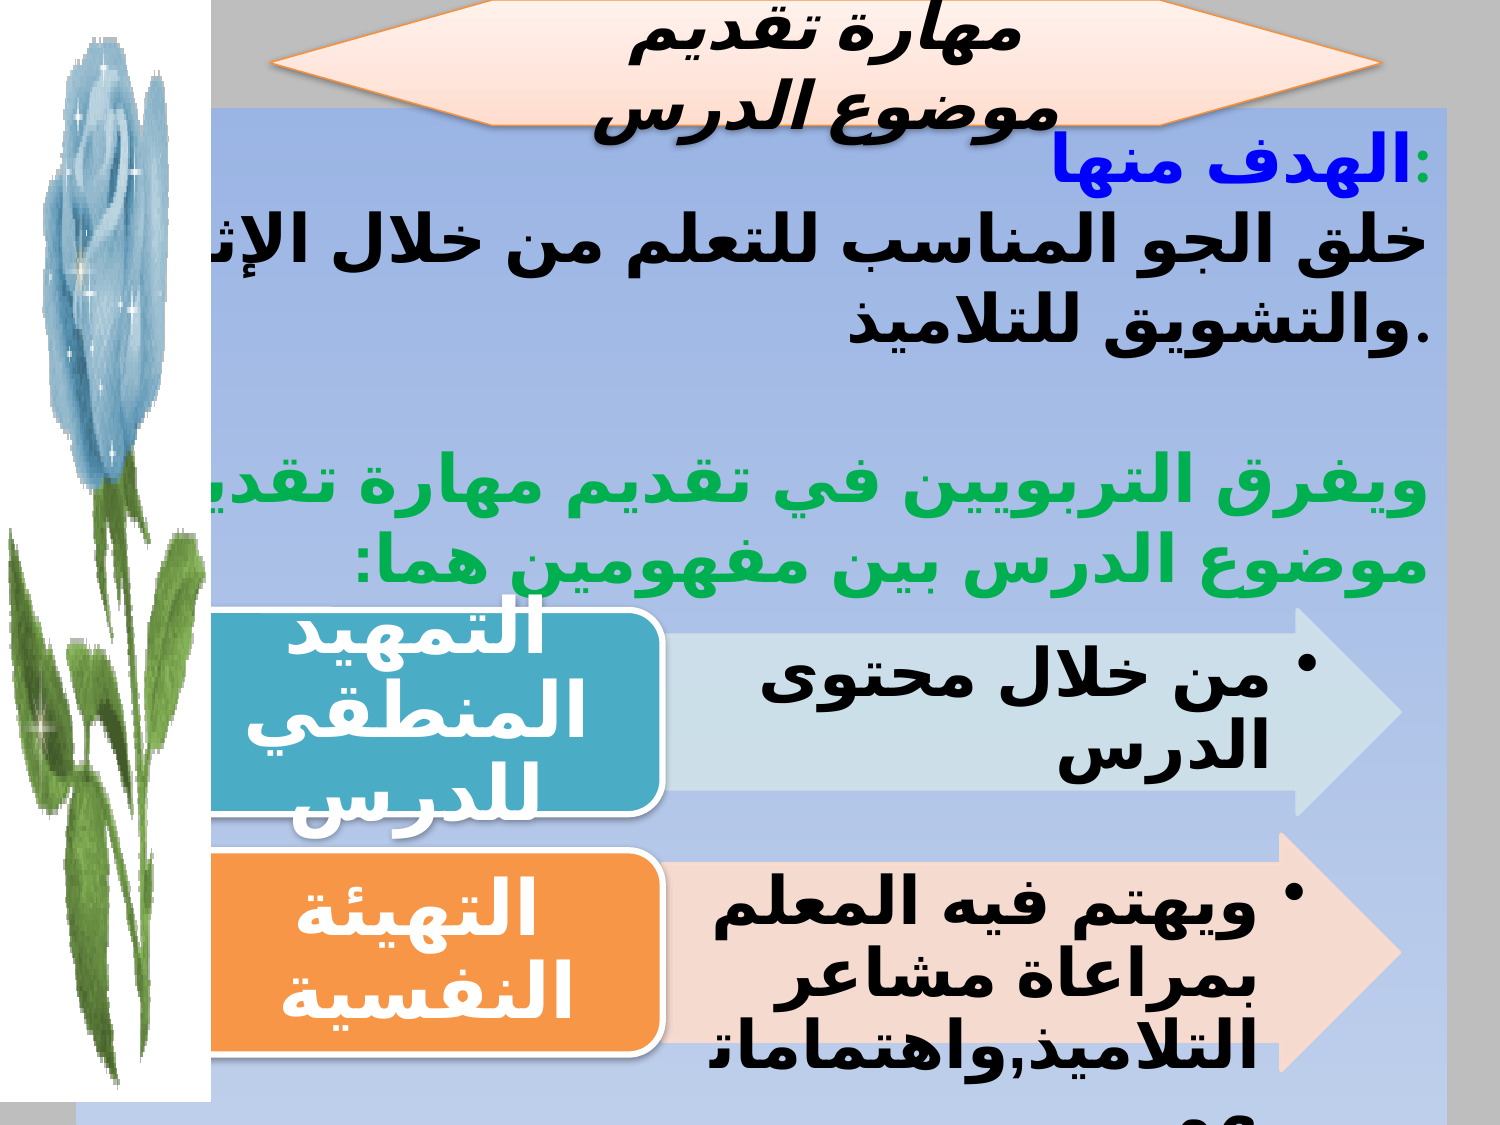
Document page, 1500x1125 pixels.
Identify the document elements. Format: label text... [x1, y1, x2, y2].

text_box الهدف منها: خلق الجو المناسب للتعلم من خلال الإثارة والتشويق للتلاميذ. ويفرق التربويين في تقديم مهارة تقديم موضوع الدرس بين مفهومين هما: [76, 108, 1447, 1125]
text_box مهارة تقديم موضوع الدرس [268, 0, 1384, 127]
picture [0, 0, 212, 1102]
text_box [215, 609, 1400, 1071]
